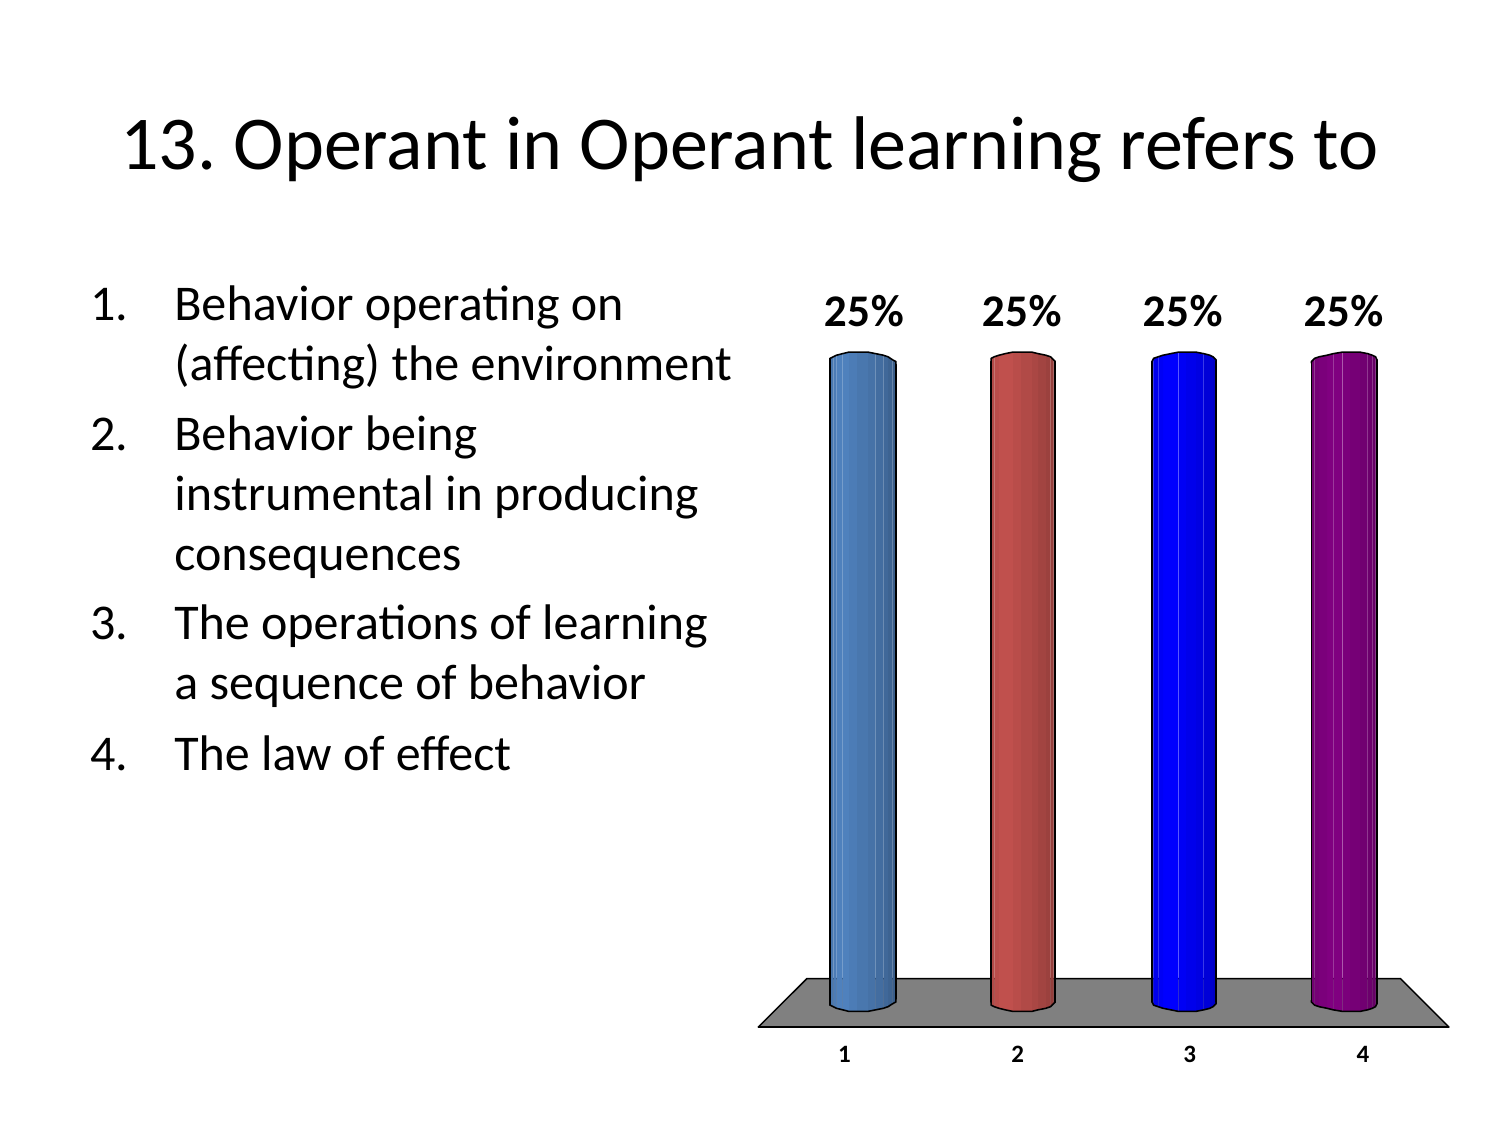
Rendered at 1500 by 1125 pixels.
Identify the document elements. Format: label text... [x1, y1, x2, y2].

title 13. Operant in Operant learning refers to [75, 45, 1425, 233]
list Behavior operating on (affecting) the environment Behavior being instrumental in producing consequences The operations of learning a sequence of behavior The law of effect [75, 262, 750, 1005]
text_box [739, 270, 1490, 1115]
